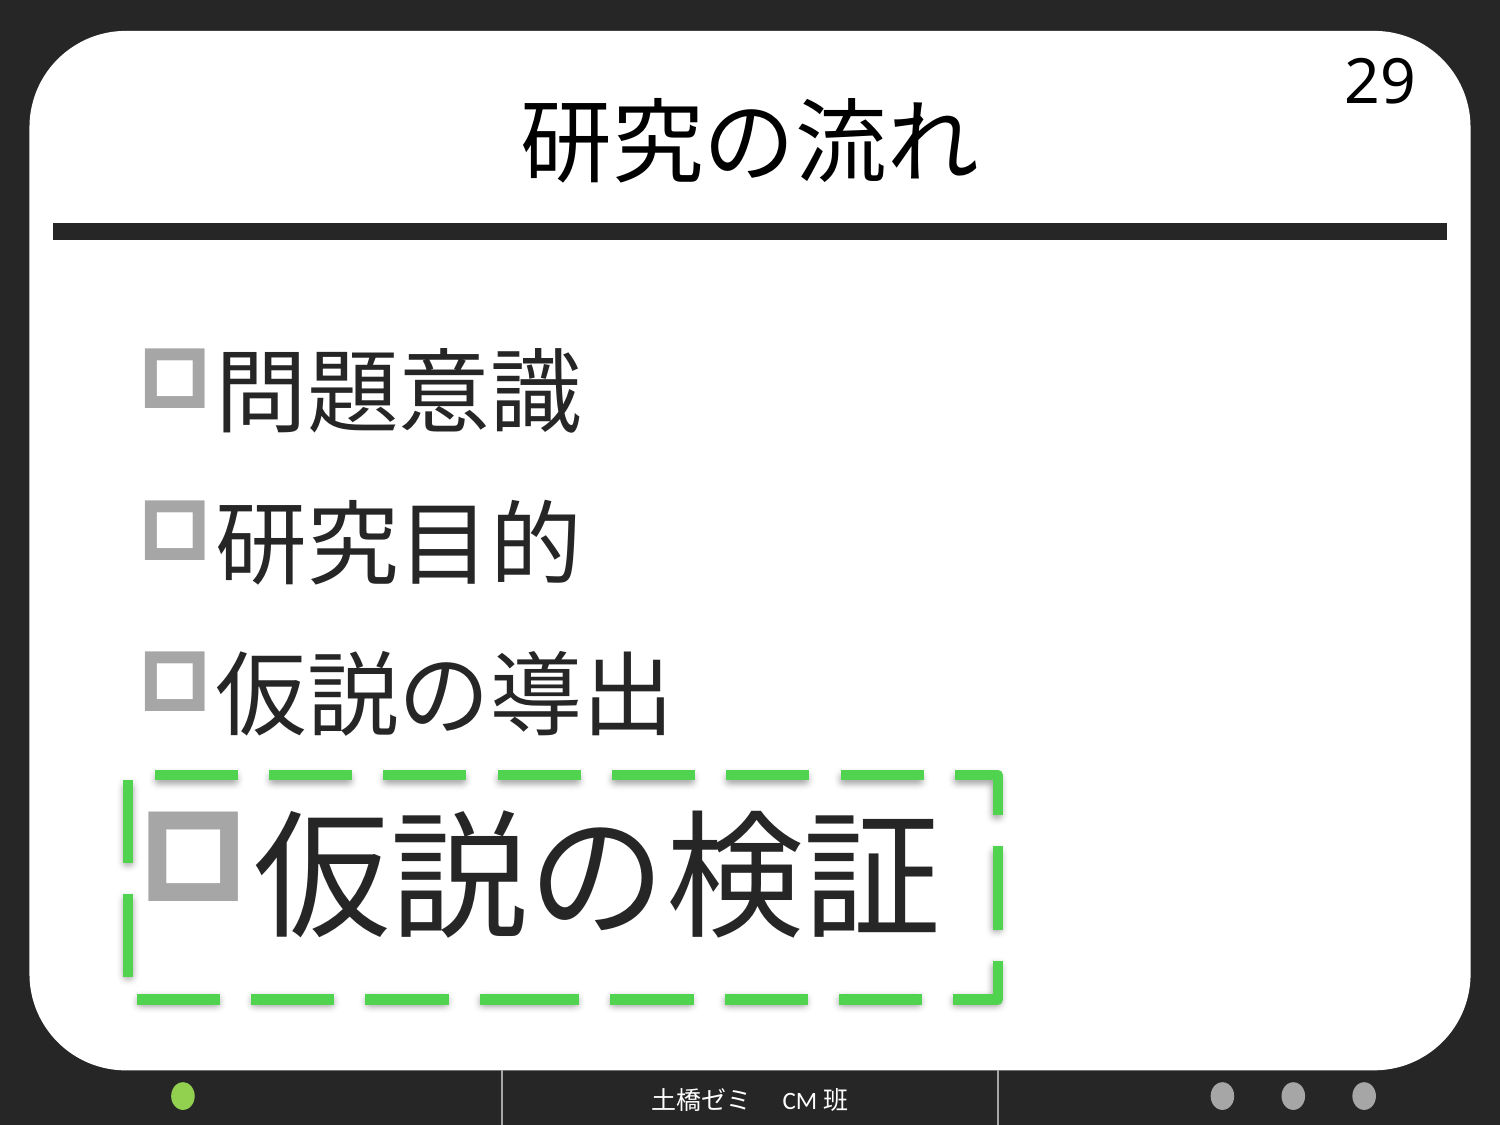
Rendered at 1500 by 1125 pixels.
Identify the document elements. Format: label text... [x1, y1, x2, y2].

text_box 問題意識 研究目的 仮説の導出 仮説の検証 [123, 326, 1285, 982]
text_box [127, 982, 999, 1000]
footer 土橋ゼミ CM班 [512, 1069, 988, 1125]
title 研究の流れ [75, 45, 1425, 233]
slide_number 29 [1080, 53, 1431, 114]
